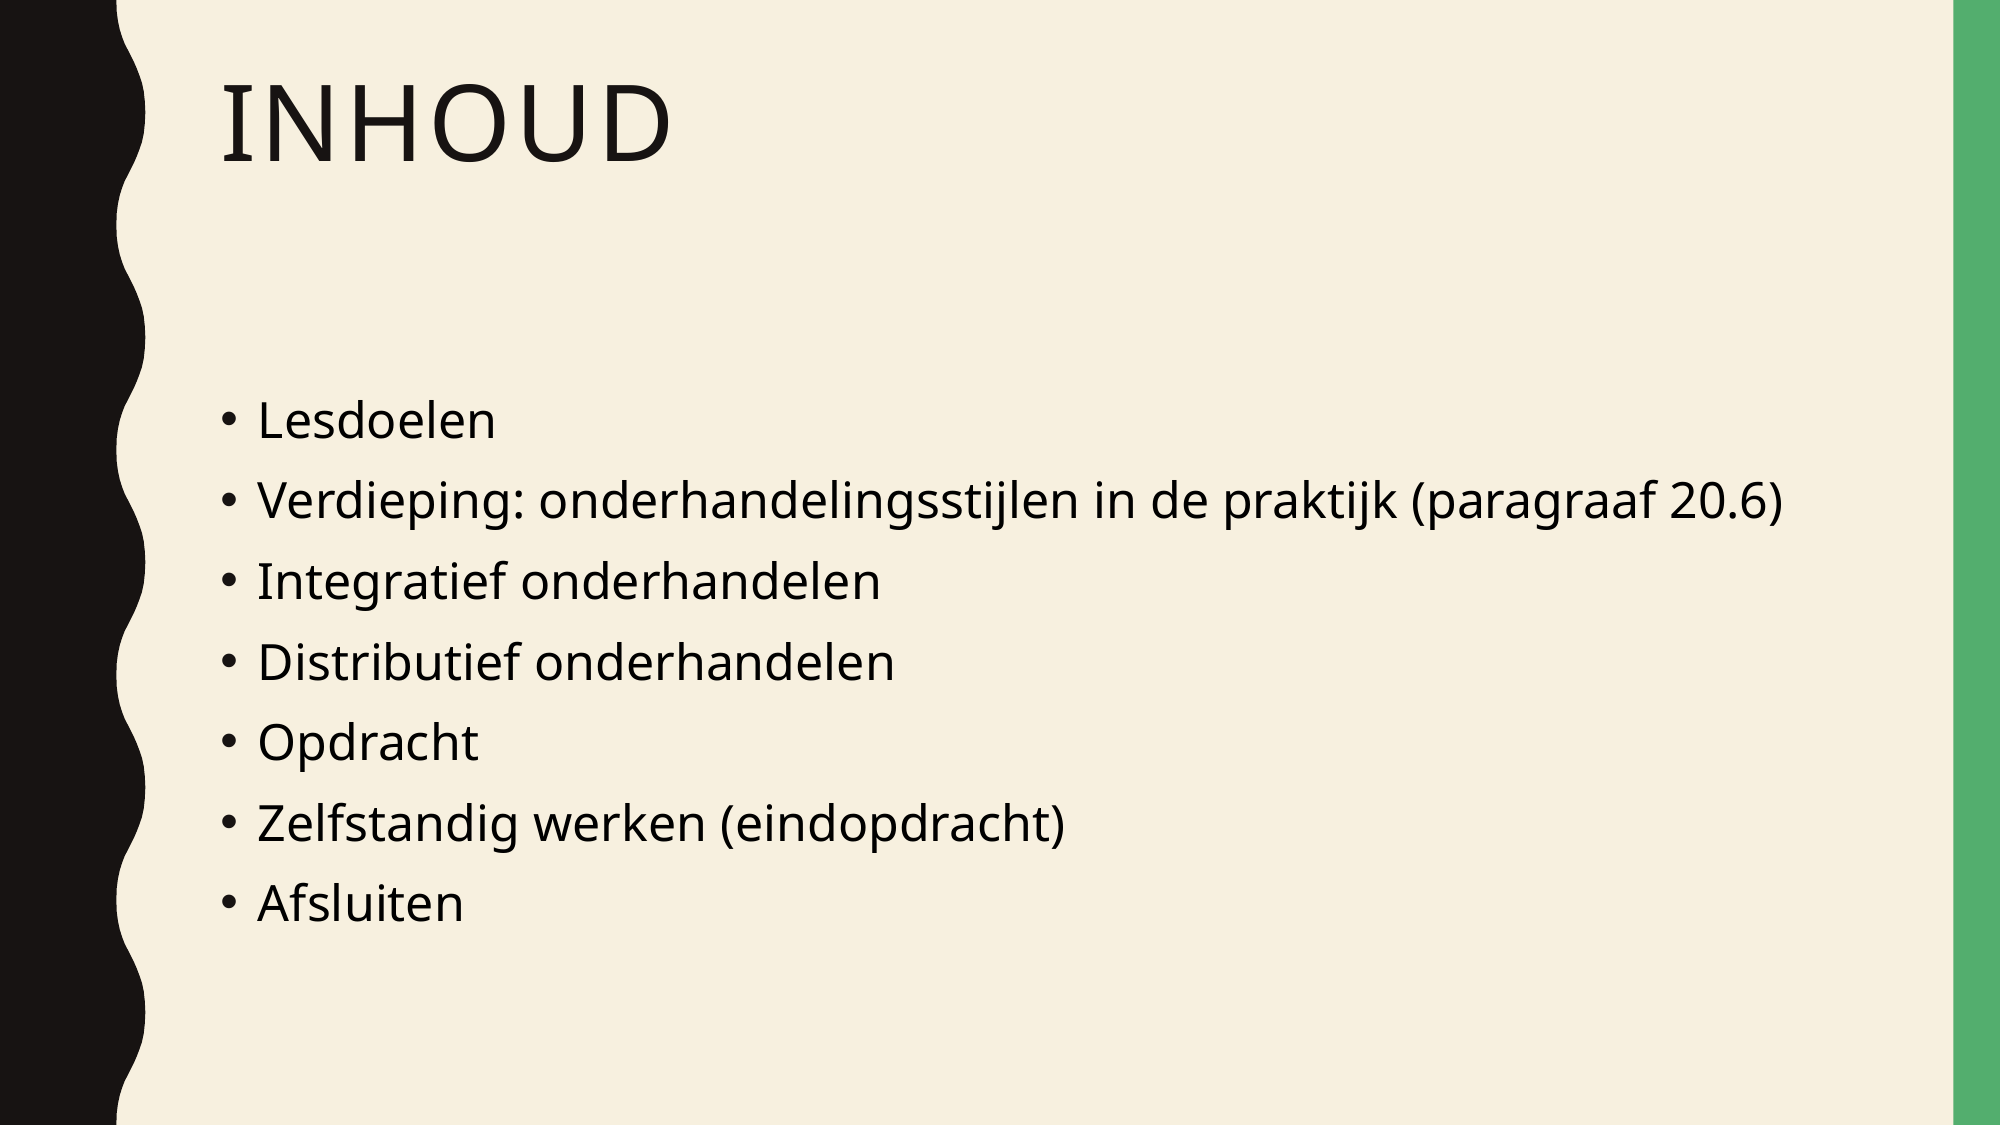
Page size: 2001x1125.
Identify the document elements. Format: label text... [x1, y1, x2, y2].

title inhoud [205, 62, 1875, 308]
list Lesdoelen Verdieping: onderhandelingsstijlen in de praktijk (paragraaf 20.6) Integratief onderhandelen Distributief onderhandelen Opdracht Zelfstandig werken (eindopdracht) Afsluiten [205, 375, 1875, 965]
